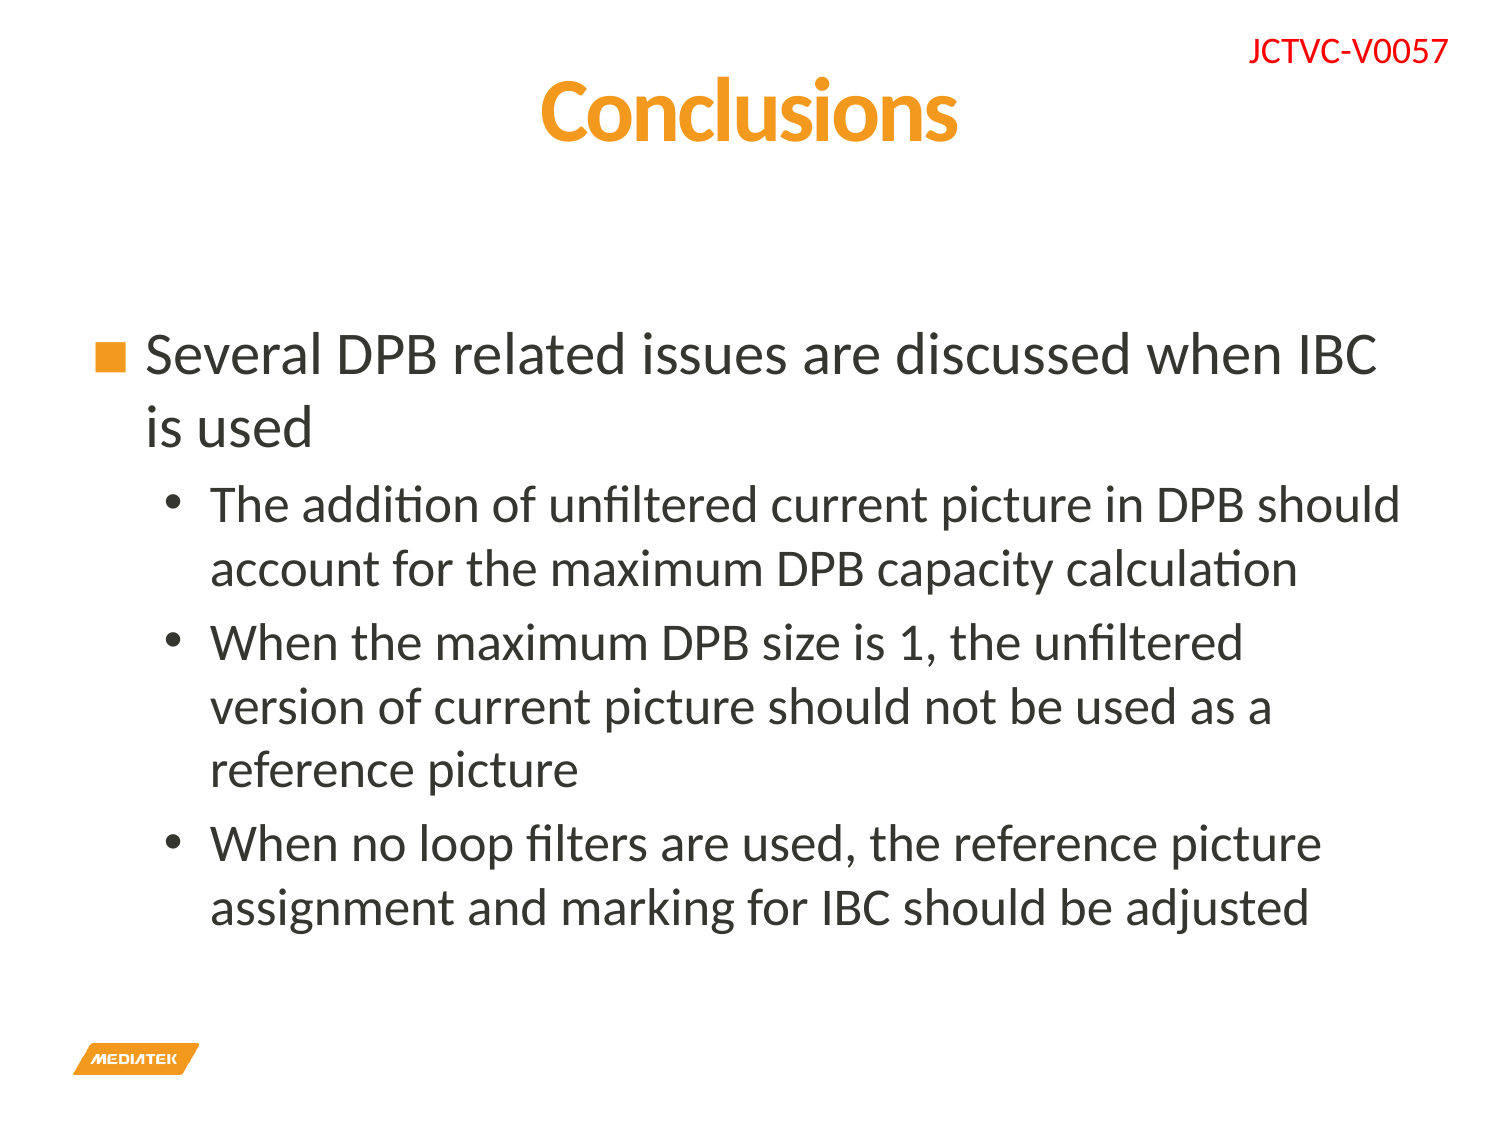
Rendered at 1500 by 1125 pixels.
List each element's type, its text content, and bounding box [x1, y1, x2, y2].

picture [73, 1043, 199, 1075]
list Several DPB related issues are discussed when IBC is used The addition of unfiltered current picture in DPB should account for the maximum DPB capacity calculation When the maximum DPB size is 1, the unfiltered version of current picture should not be used as a reference picture When no loop filters are used, the reference picture assignment and marking for IBC should be adjusted [75, 306, 1425, 1010]
title Conclusions [75, 70, 1425, 280]
